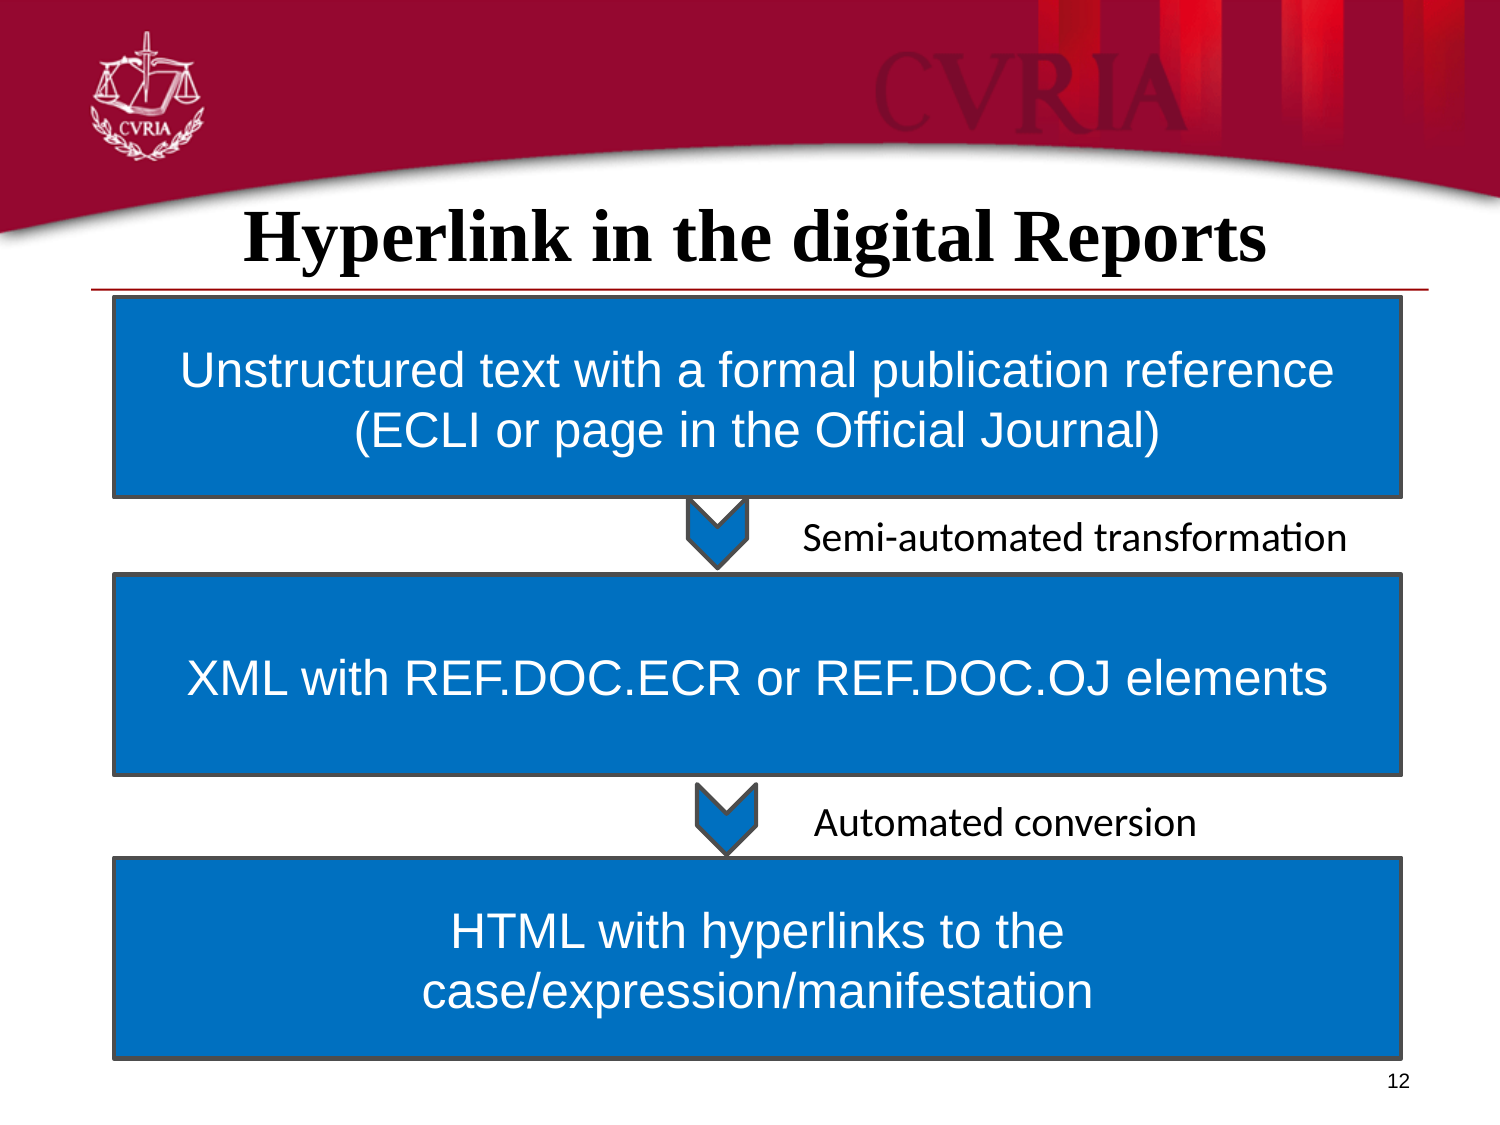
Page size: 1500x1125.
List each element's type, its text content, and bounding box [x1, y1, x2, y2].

text_box Unstructured text with a formal publication reference (ECLI or page in the Official Journal) [112, 295, 1403, 499]
title Hyperlink in the digital Reports [87, 172, 1425, 299]
text_box Semi-automated transformation [787, 502, 1363, 568]
text_box XML with REF.DOC.ECR or REF.DOC.OJ elements [112, 572, 1403, 777]
text_box [694, 782, 759, 858]
text_box Automated conversion [799, 786, 1213, 852]
list [87, 299, 1425, 963]
text_box [685, 495, 750, 571]
slide_number 12 [1112, 1024, 1426, 1101]
picture [0, 0, 1500, 257]
text_box HTML with hyperlinks to the case/expression/manifestation [112, 856, 1403, 1061]
